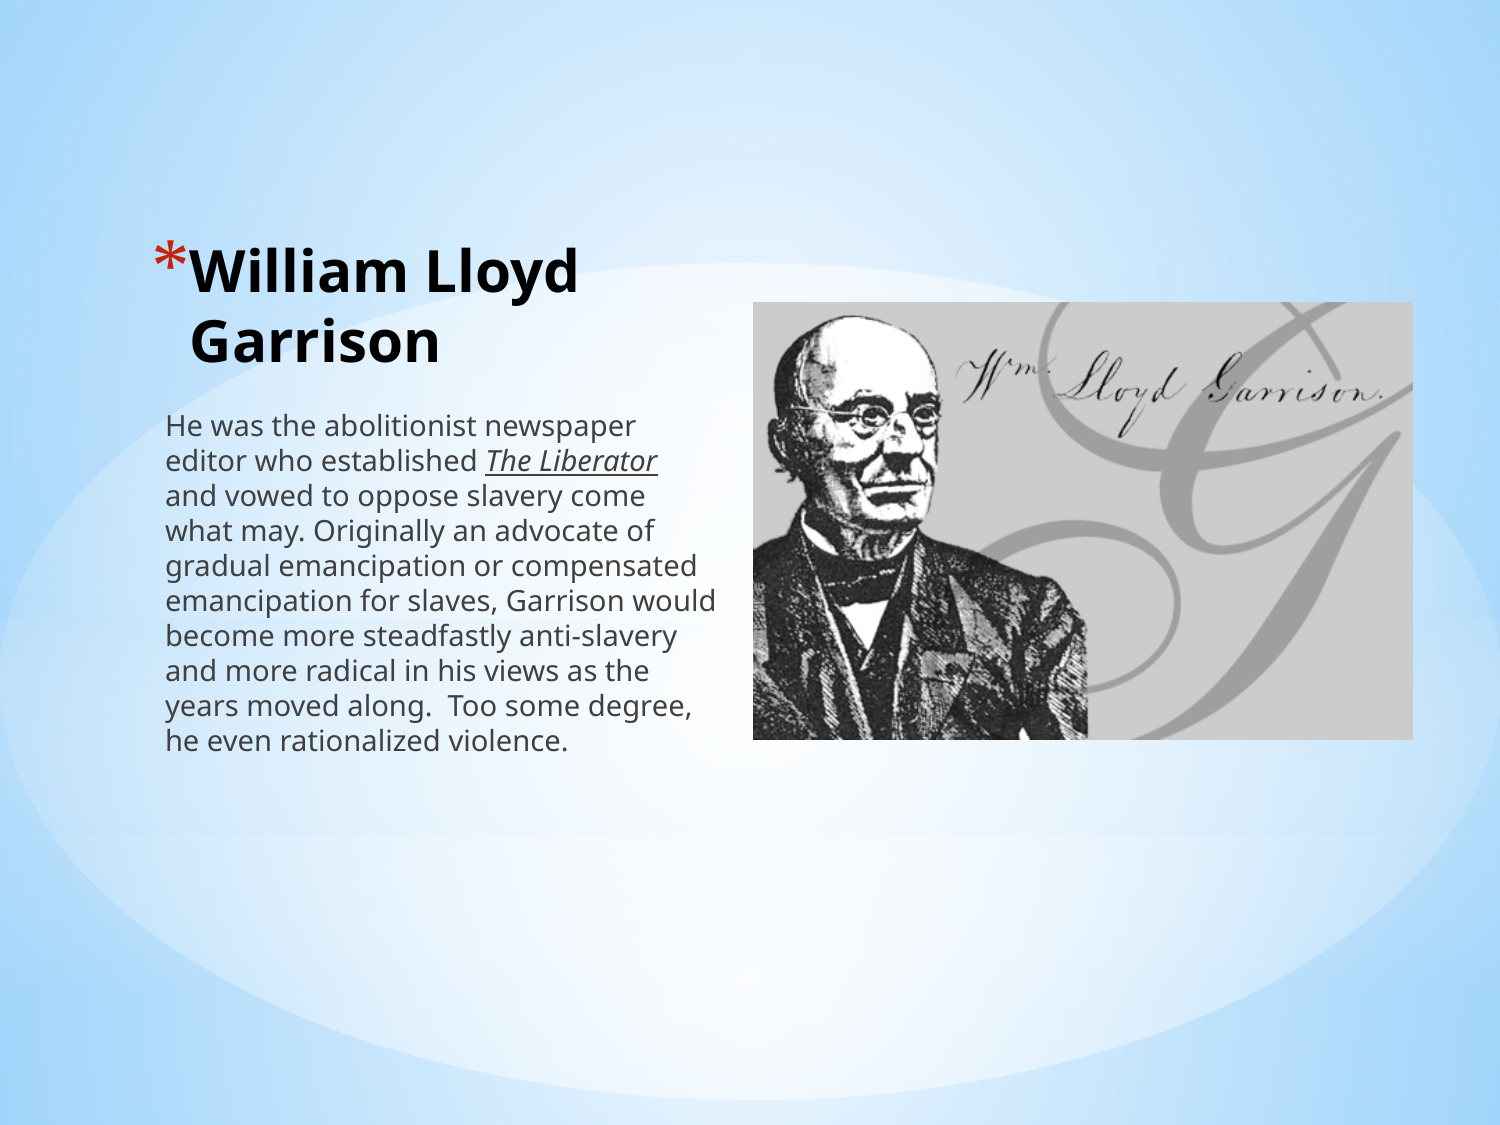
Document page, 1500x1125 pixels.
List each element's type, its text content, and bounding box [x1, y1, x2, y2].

list He was the abolitionist newspaper editor who established The Liberator and vowed to oppose slavery come what may. Originally an advocate of gradual emancipation or compensated emancipation for slaves, Garrison would become more steadfastly anti-slavery and more radical in his views as the years moved along. Too some degree, he even rationalized violence. [150, 399, 733, 925]
title William Lloyd Garrison [137, 174, 734, 382]
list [753, 302, 1413, 741]
